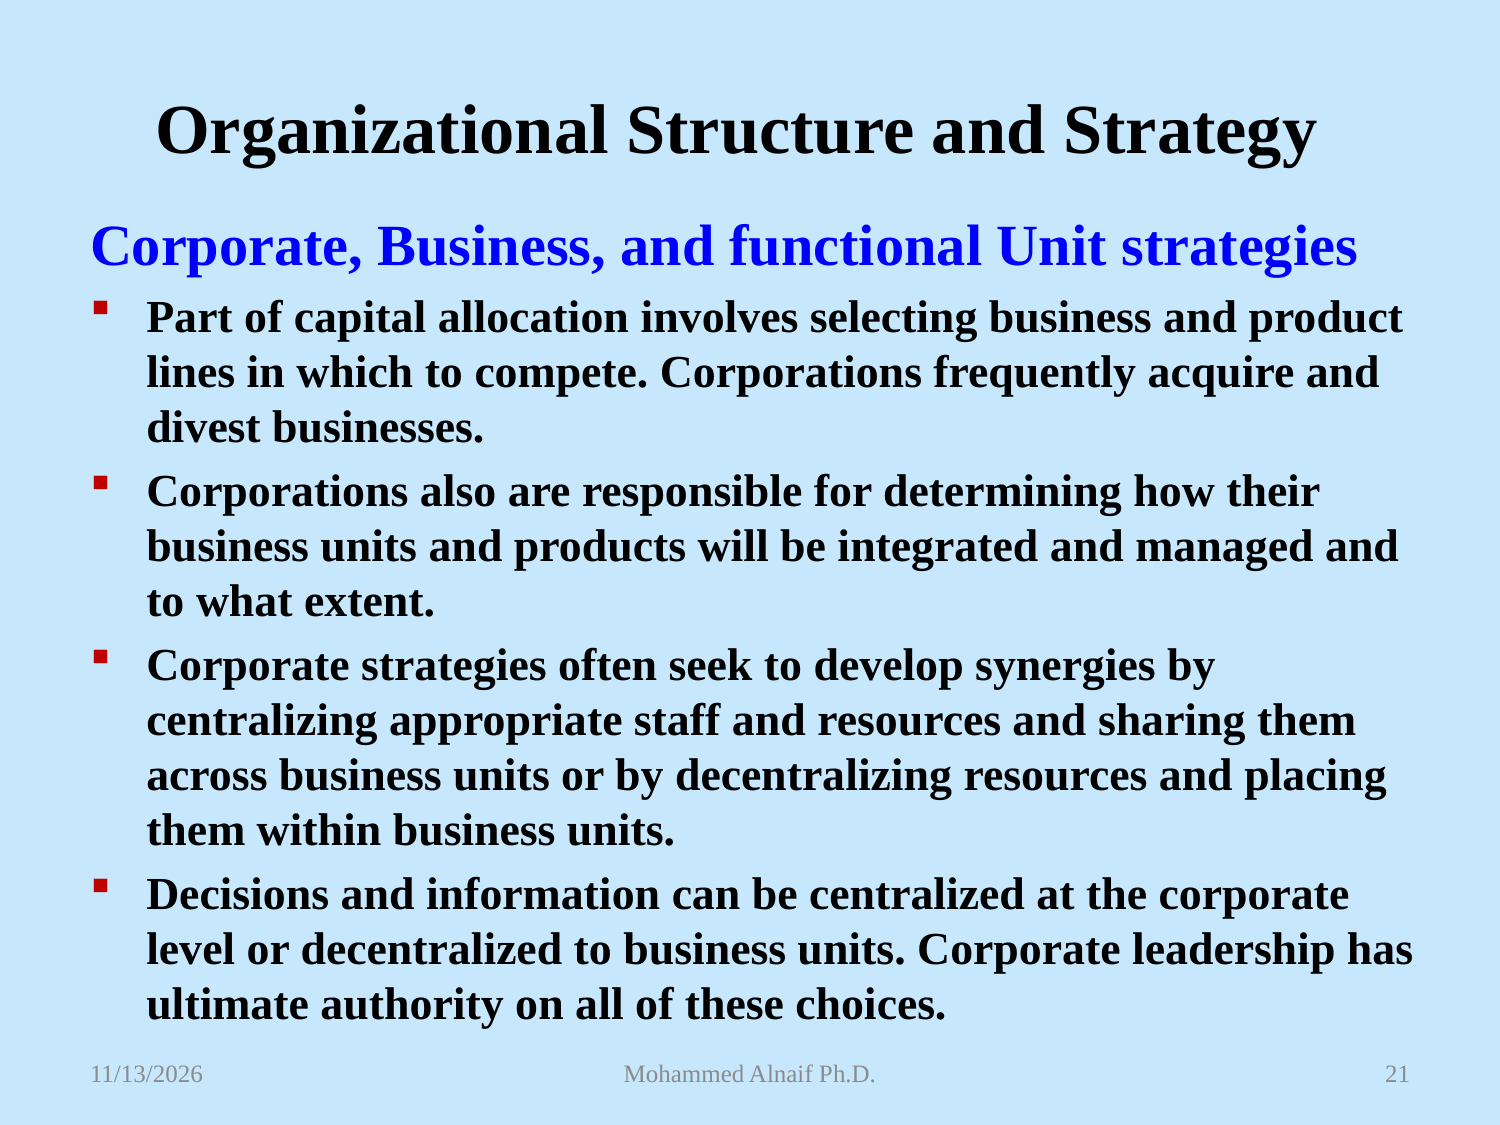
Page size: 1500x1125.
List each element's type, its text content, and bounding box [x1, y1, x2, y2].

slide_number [75, 1042, 425, 1103]
title Organizational Structure and Strategy [99, 75, 1375, 175]
slide_number 21 [1074, 1042, 1425, 1103]
footer Mohammed Alnaif Ph.D. [512, 1042, 988, 1103]
subtitle Corporate, Business, and functional Unit strategies Part of capital allocation involves selecting business and product lines in which to compete. Corporations frequently acquire and divest businesses. Corporations also are responsible for determining how their business units and products will be integrated and managed and to what extent. Corporate strategies often seek to develop synergies by centralizing appropriate staff and resources and sharing them across business units or by decentralizing resources and placing them within business units. Decisions and information can be centralized at the corporate level or decentralized to business units. Corporate leadership has ultimate authority on all of these choices. [75, 200, 1463, 1038]
